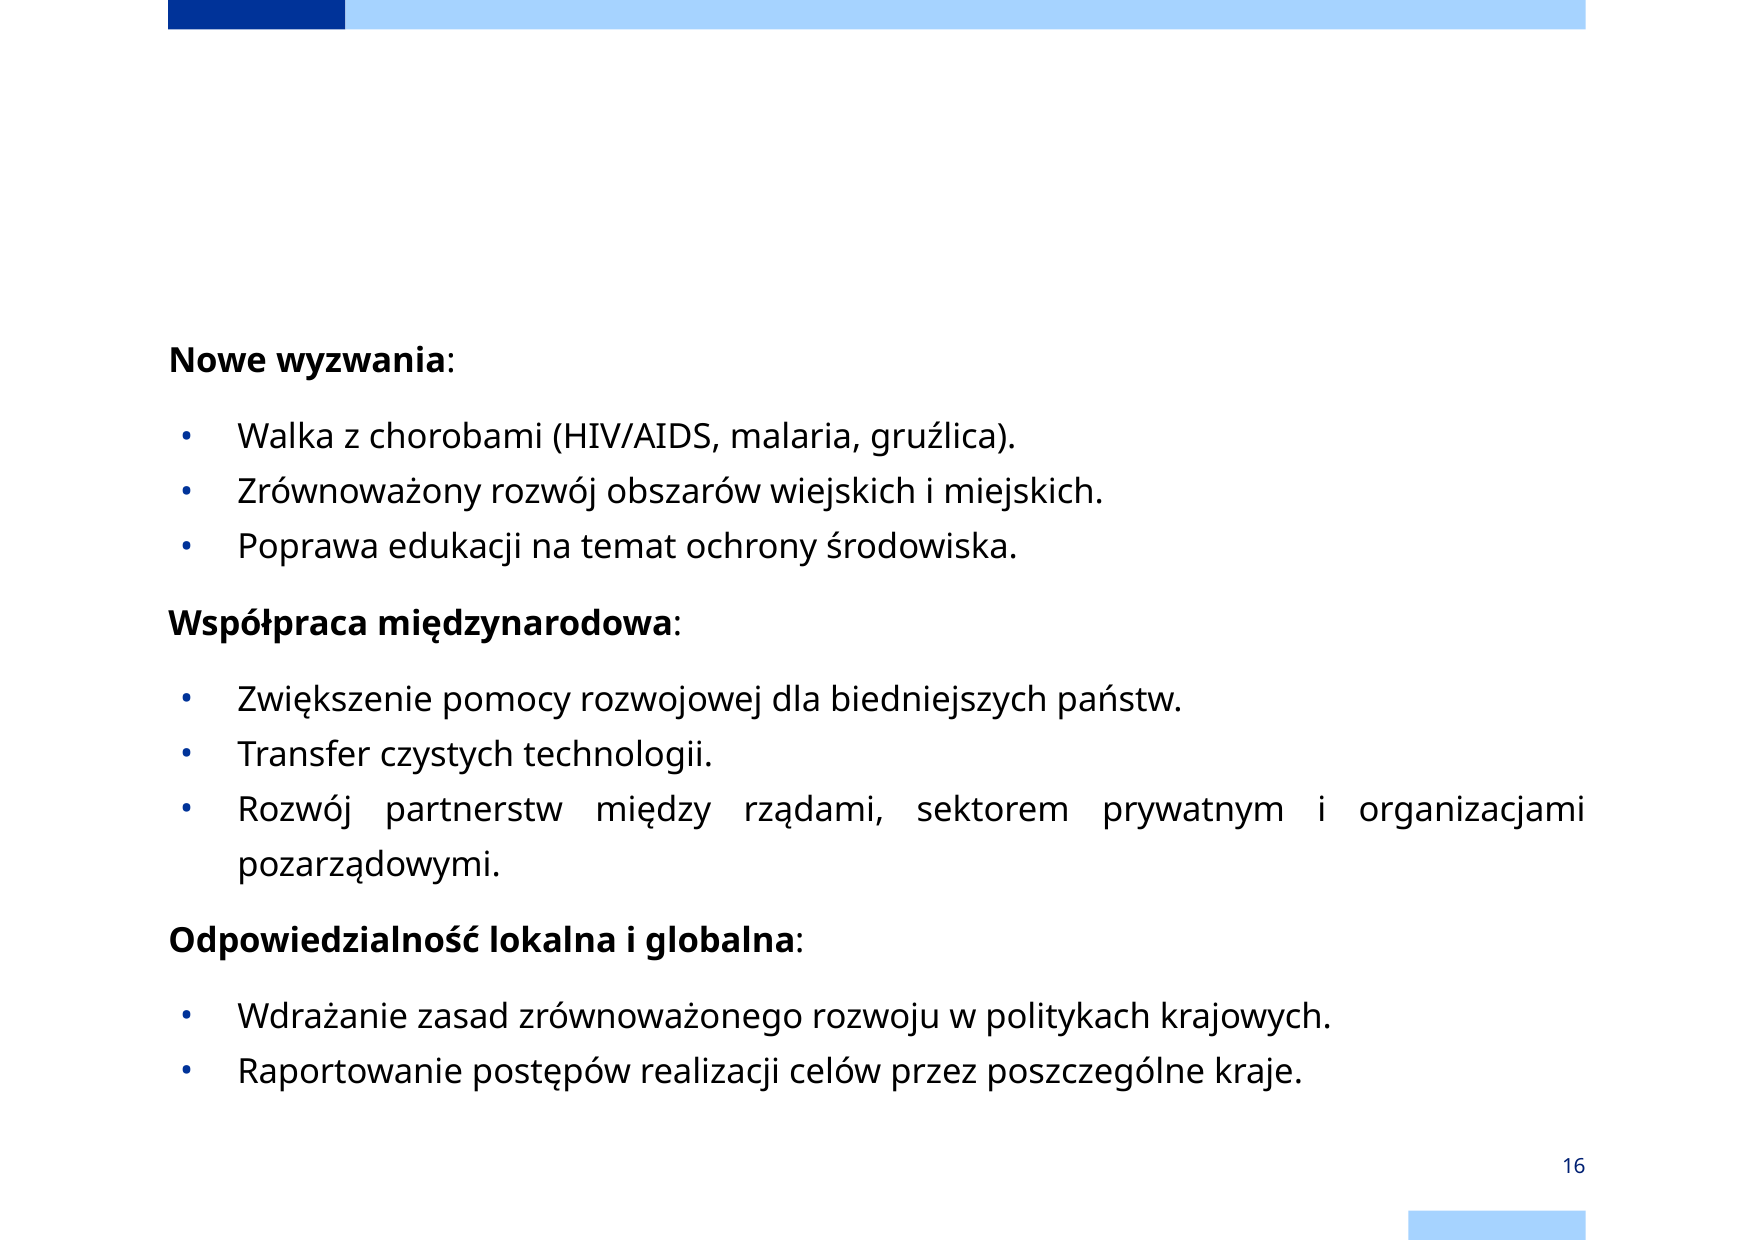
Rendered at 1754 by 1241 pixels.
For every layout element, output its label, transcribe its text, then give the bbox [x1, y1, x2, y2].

slide_number ‹#› [1408, 1151, 1586, 1182]
list Nowe wyzwania: Walka z chorobami (HIV/AIDS, malaria, gruźlica). Zrównoważony rozwój obszarów wiejskich i miejskich. Poprawa edukacji na temat ochrony środowiska. Współpraca międzynarodowa: Zwiększenie pomocy rozwojowej dla biedniejszych państw. Transfer czystych technologii. Rozwój partnerstw między rządami, sektorem prywatnym i organizacjami pozarządowymi. Odpowiedzialność lokalna i globalna: Wdrażanie zasad zrównoważonego rozwoju w politykach krajowych. Raportowanie postępów realizacji celów przez poszczególne kraje. [168, 324, 1586, 1093]
